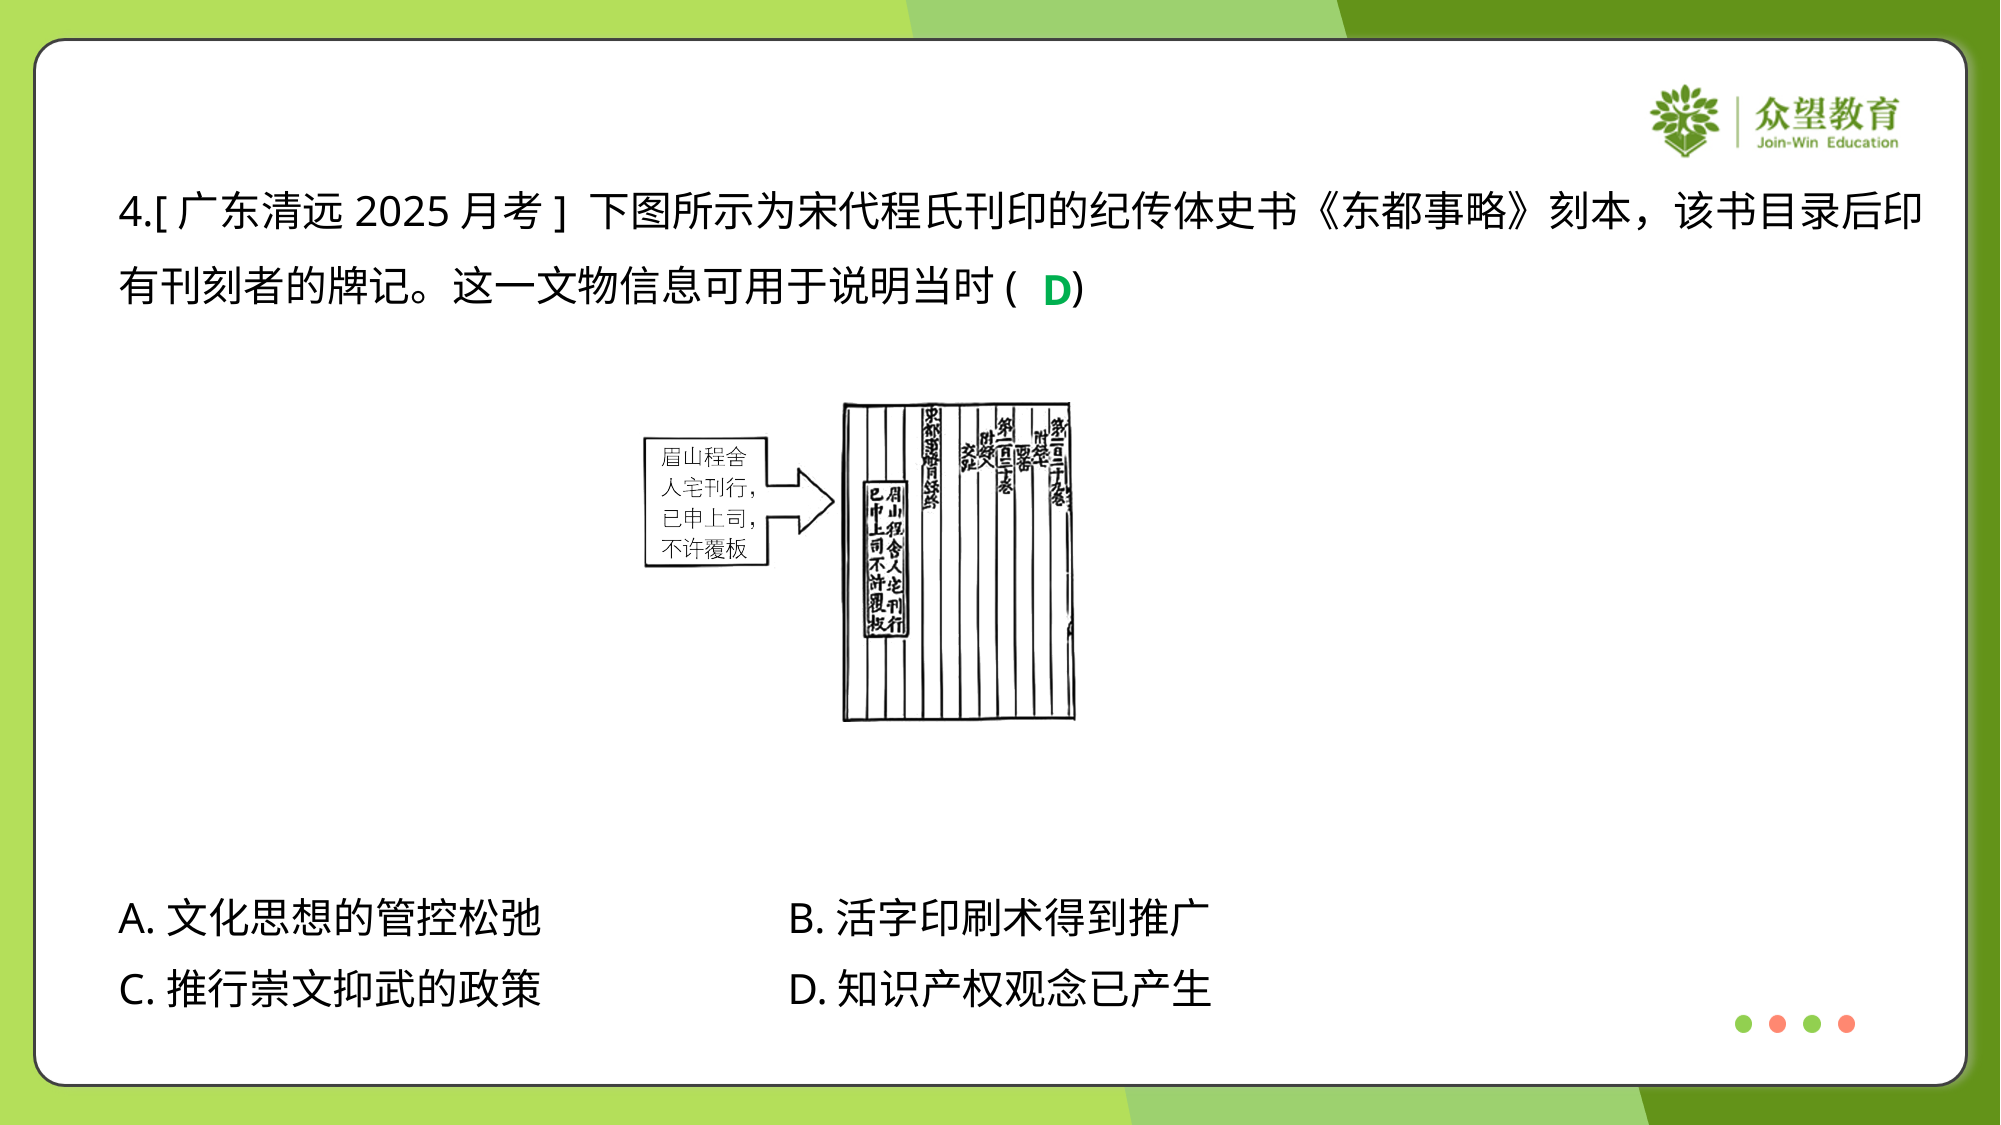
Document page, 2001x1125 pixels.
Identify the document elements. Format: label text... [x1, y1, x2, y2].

text_box A.文化思想的管控松弛 B.活字印刷术得到推广 C.推行崇文抑武的政策 D.知识产权观念已产生 [118, 866, 1422, 1006]
text_box 4.[广东清远2025月考] 下图所示为宋代程氏刊印的纪传体史书《东都事略》刻本，该书目录后印 有刊刻者的牌记。这一文物信息可用于说明当时( ) [118, 159, 1422, 373]
picture [0, 0, 2000, 1125]
text_box D [1025, 242, 1090, 307]
